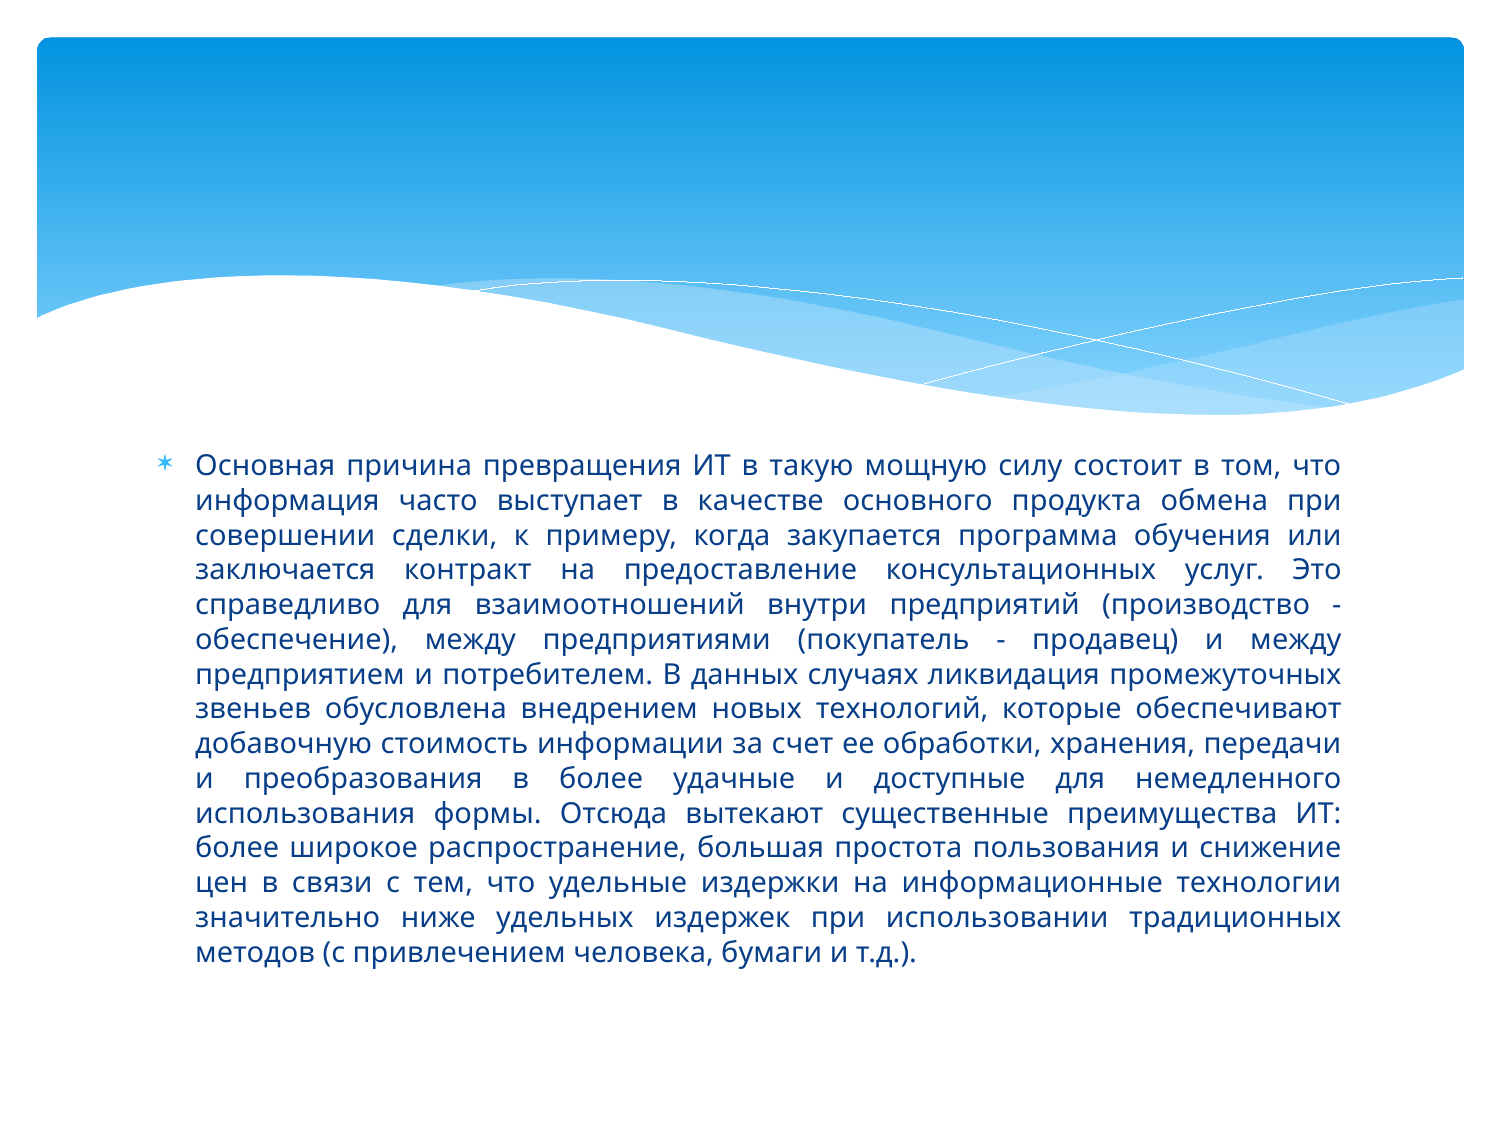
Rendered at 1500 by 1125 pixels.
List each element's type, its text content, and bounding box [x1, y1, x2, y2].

list Основная причина превращения ИТ в такую мощную силу состоит в том, что информация часто выступает в качестве основного продукта обмена при совершении сделки, к примеру, когда закупается программа обучения или заключается контракт на предоставление консультационных услуг. Это справедливо для взаимоотношений внутри предприятий (производство - обеспечение), между предприятиями (покупатель - продавец) и между предприятием и потребителем. В данных случаях ликвидация промежуточных звеньев обусловлена внедрением новых технологий, которые обеспечивают добавочную стоимость информации за счет ее обработки, хранения, передачи и преобразования в более удачные и доступные для немедленного использования формы. Отсюда вытекают существенные преимущества ИТ: более широкое распространение, большая простота пользования и снижение цен в связи с тем, что удельные издержки на информационные технологии значительно ниже удельных издержек при использовании традиционных методов (с привлечением человека, бумаги и т.д.). [143, 438, 1359, 1005]
